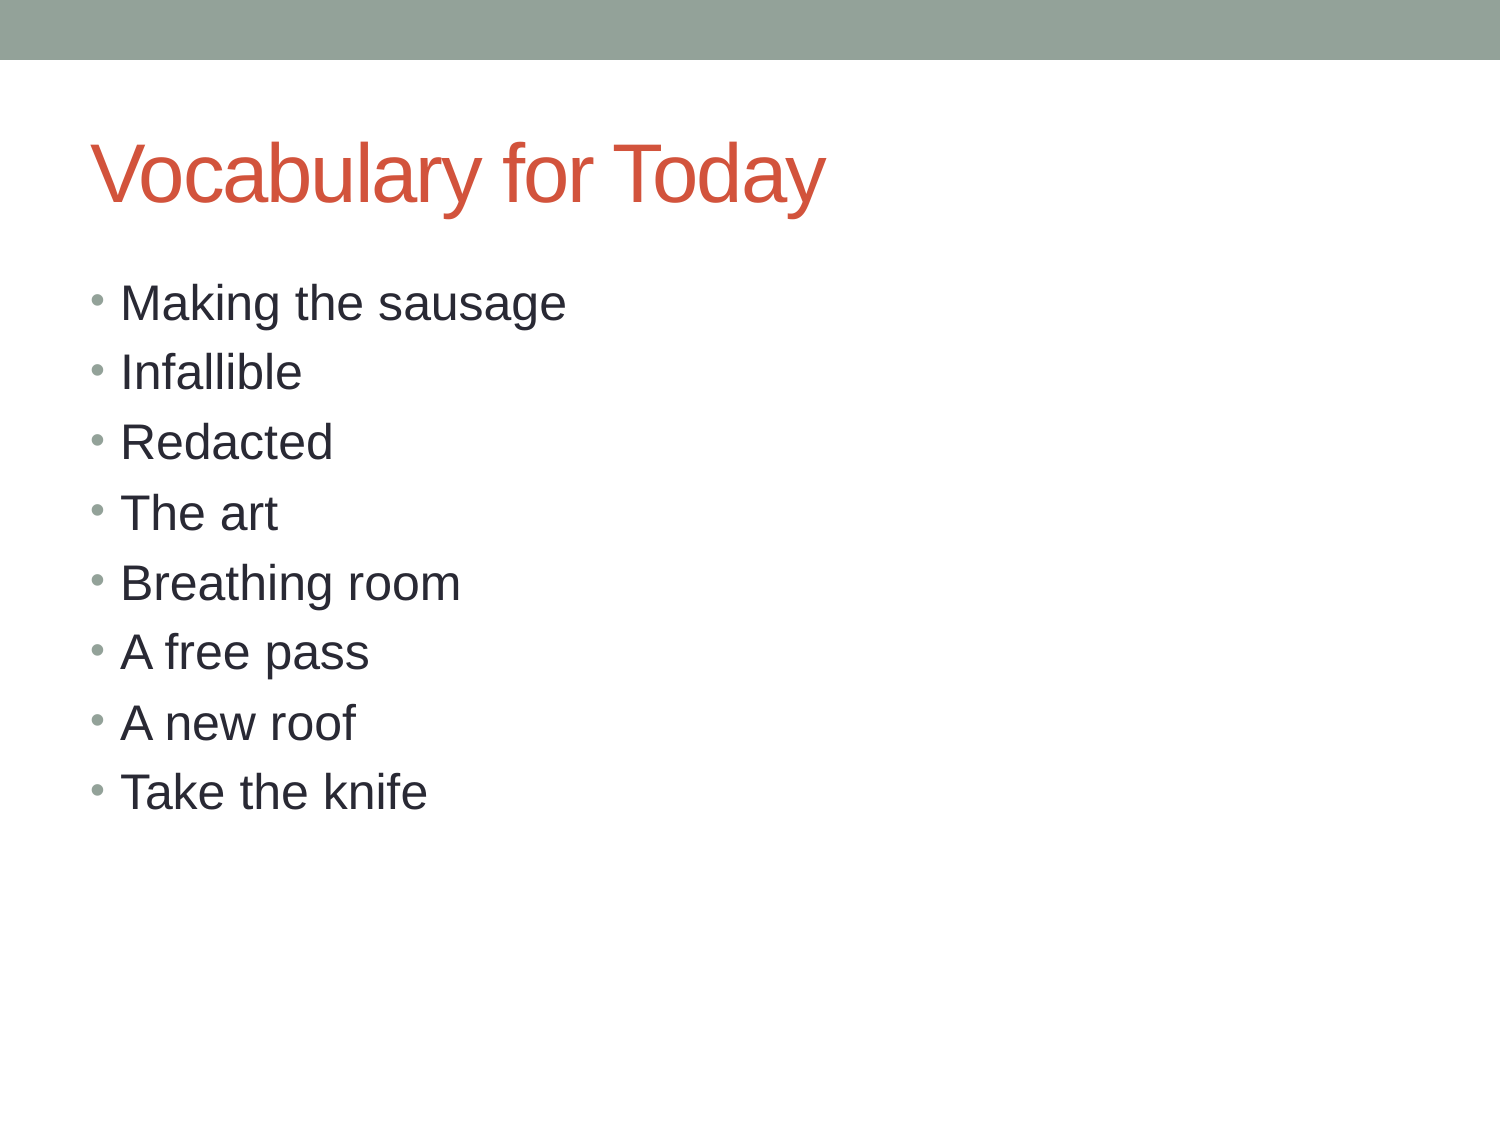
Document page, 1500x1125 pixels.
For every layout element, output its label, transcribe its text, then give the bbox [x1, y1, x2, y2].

title Vocabulary for Today [75, 87, 1425, 250]
list Making the sausage Infallible Redacted The art Breathing room A free pass A new roof Take the knife [75, 262, 1425, 1063]
